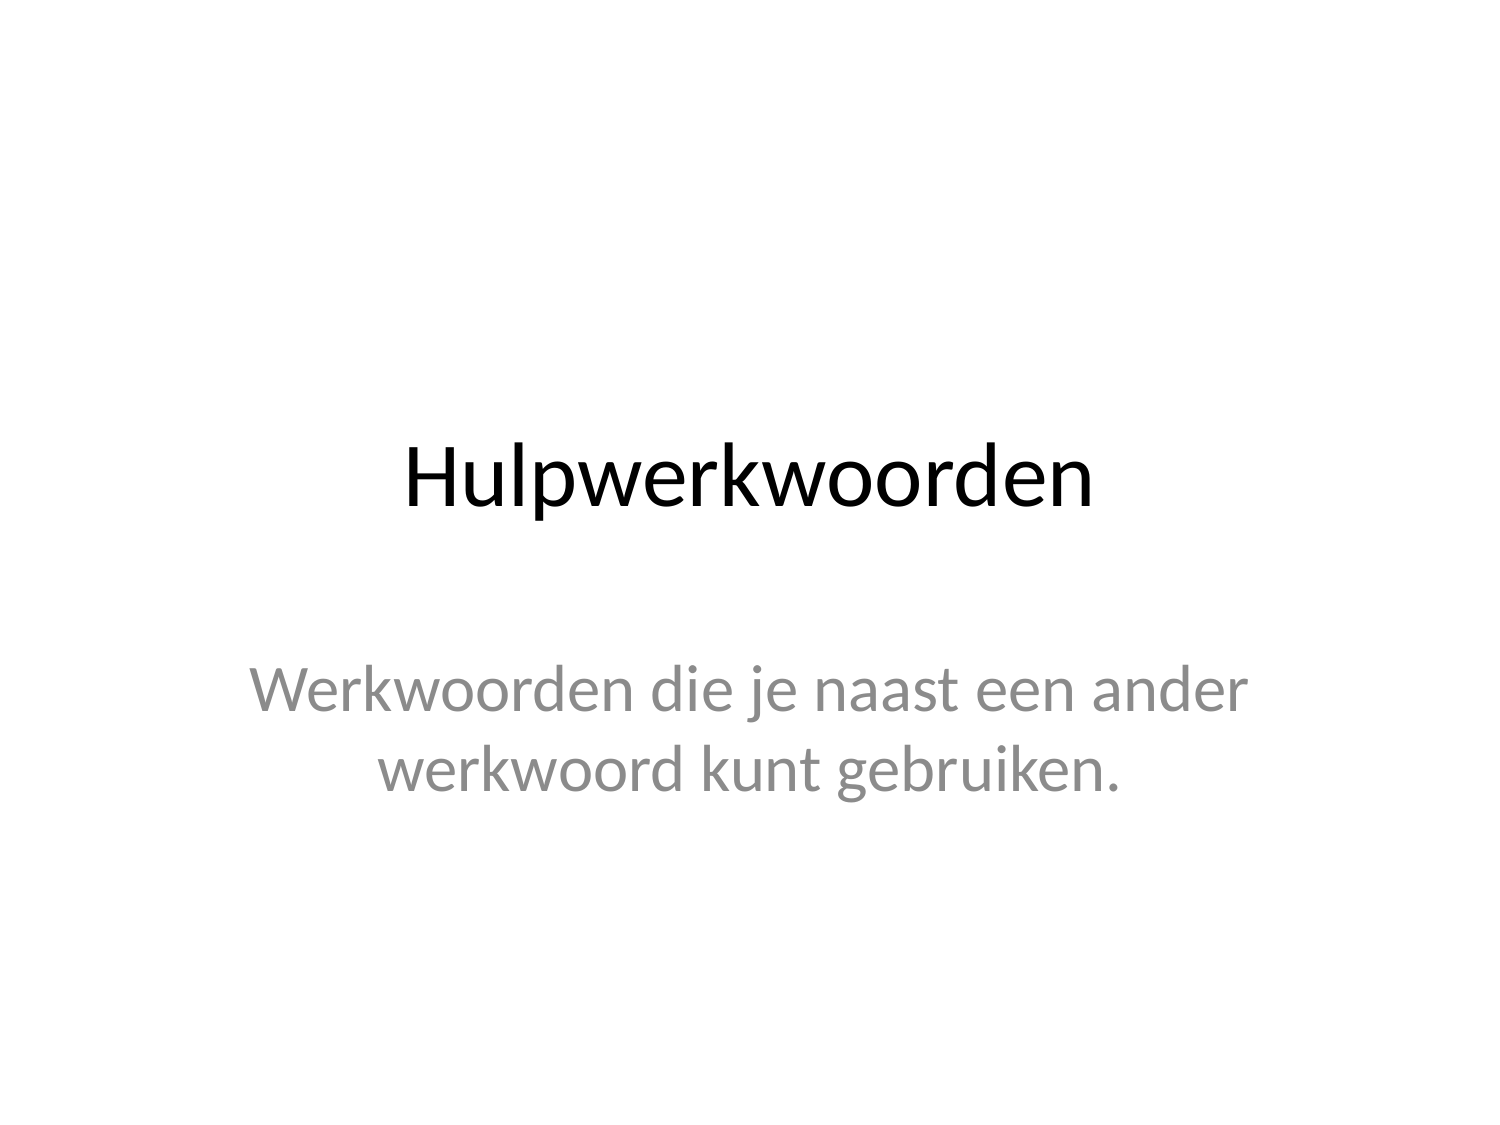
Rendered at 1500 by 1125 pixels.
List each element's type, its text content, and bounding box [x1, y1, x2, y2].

title Hulpwerkwoorden [112, 349, 1388, 591]
subtitle Werkwoorden die je naast een ander werkwoord kunt gebruiken. [225, 637, 1275, 925]
